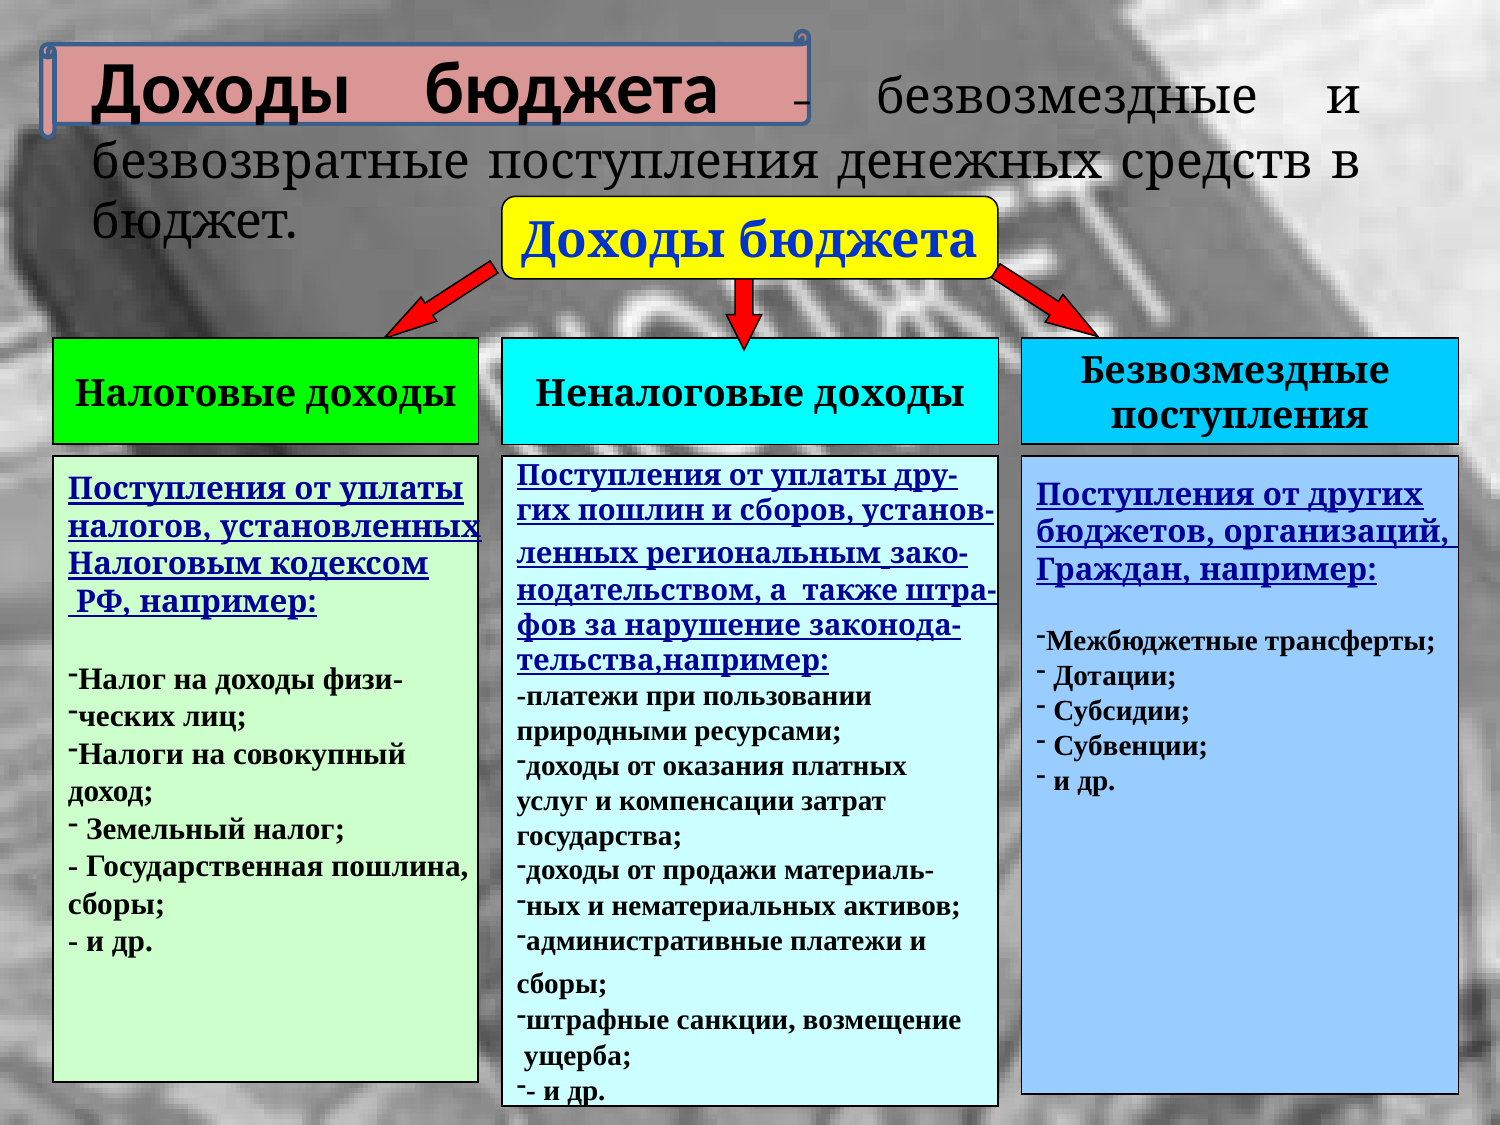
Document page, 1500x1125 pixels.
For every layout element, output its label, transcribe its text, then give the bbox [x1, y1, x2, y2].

text_box Доходы бюджета [501, 196, 998, 279]
text_box Налоговые доходы [53, 338, 479, 445]
text_box Поступления от уплаты дру- гих пошлин и сборов, установ- ленных региональным зако- нодательством, а также штра- фов за нарушение законода- тельства,например: -платежи при пользовании природными ресурсами; доходы от оказания платных услуг и компенсации затрат государства; доходы от продажи материаль- ных и нематериальных активов; административные платежи и сборы; штрафные санкции, возмещение ущерба; - и др. [501, 456, 999, 1106]
text_box [726, 278, 762, 350]
text_box Безвозмездные поступления [1021, 338, 1459, 445]
text_box Доходы бюджета – безвозмездные и безвозвратные поступления денежных средств в бюджет. [76, 30, 1376, 301]
text_box [39, 42, 76, 140]
text_box [0, 0, 1500, 1125]
text_box Поступления от уплаты налогов, установленных Налоговым кодексом РФ, например: Налог на доходы физи- ческих лиц; Налоги на совокупный доход; Земельный налог; - Государственная пошлина, сборы; - и др. [53, 456, 479, 1083]
text_box Неналоговые доходы [501, 338, 999, 445]
text_box [991, 263, 1098, 337]
text_box Поступления от других бюджетов, организаций, Граждан, например: Межбюджетные трансферты; Дотации; Субсидии; Субвенции; и др. [1021, 456, 1459, 1094]
